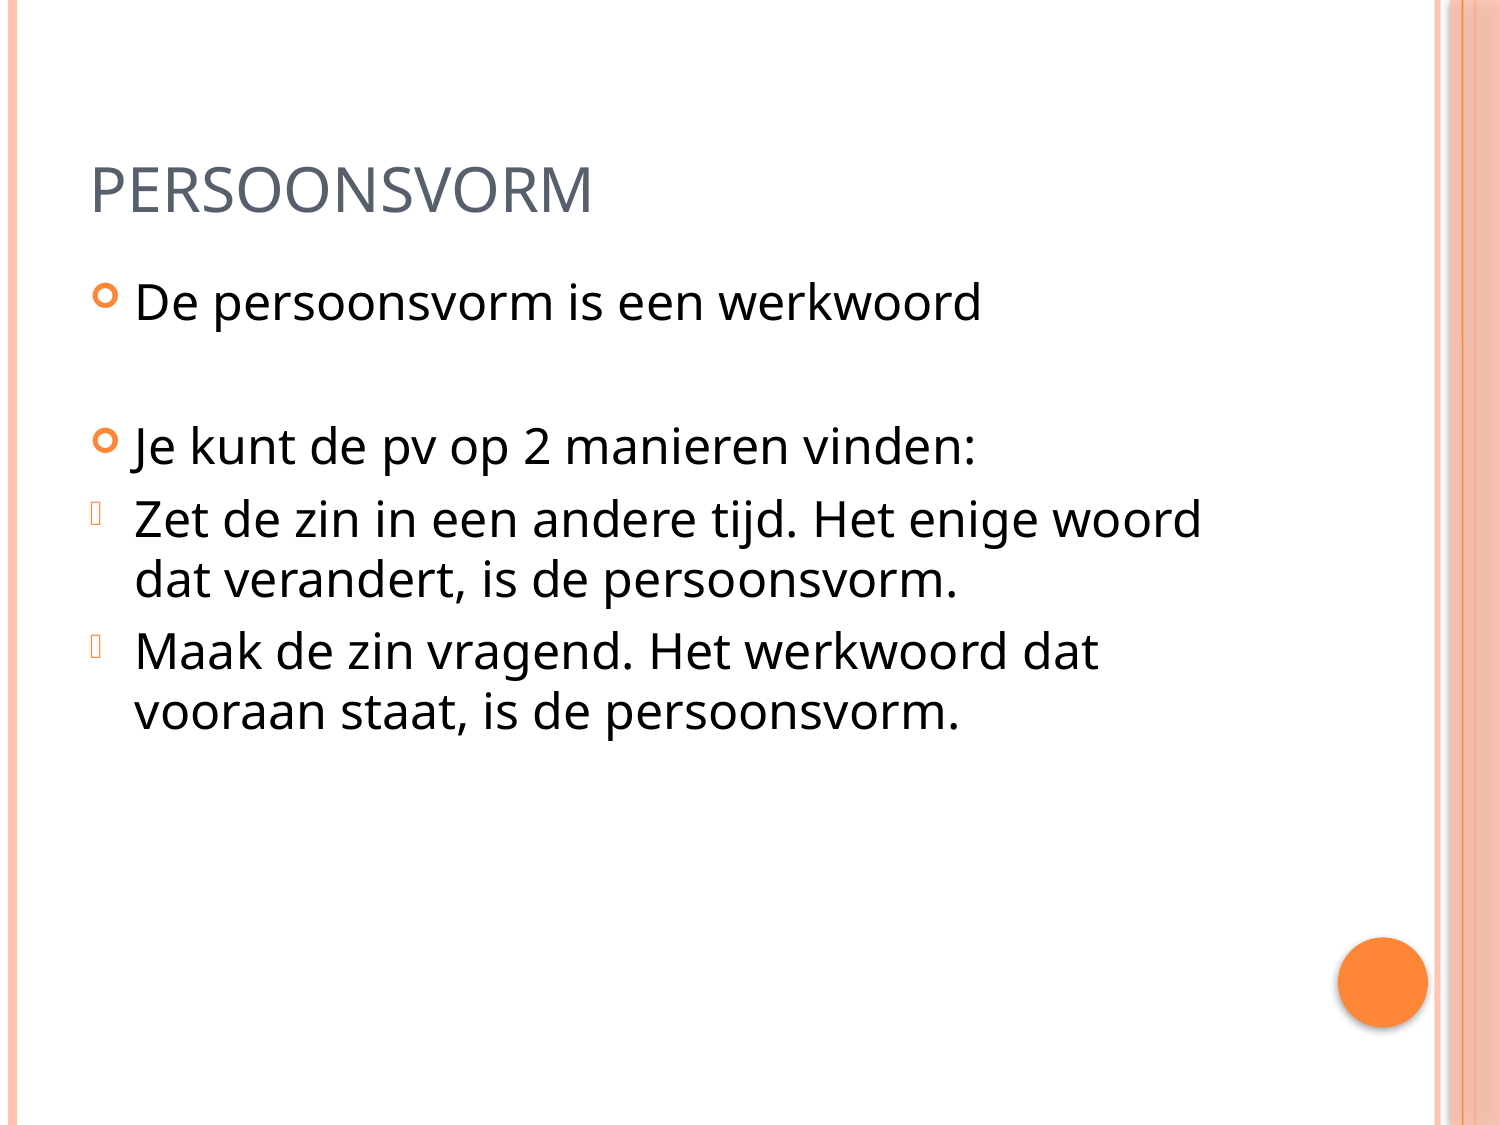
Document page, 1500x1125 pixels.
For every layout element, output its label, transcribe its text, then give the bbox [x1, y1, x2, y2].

list De persoonsvorm is een werkwoord Je kunt de pv op 2 manieren vinden: Zet de zin in een andere tijd. Het enige woord dat verandert, is de persoonsvorm. Maak de zin vragend. Het werkwoord dat vooraan staat, is de persoonsvorm. [75, 262, 1300, 1062]
title Persoonsvorm [75, 45, 1300, 233]
